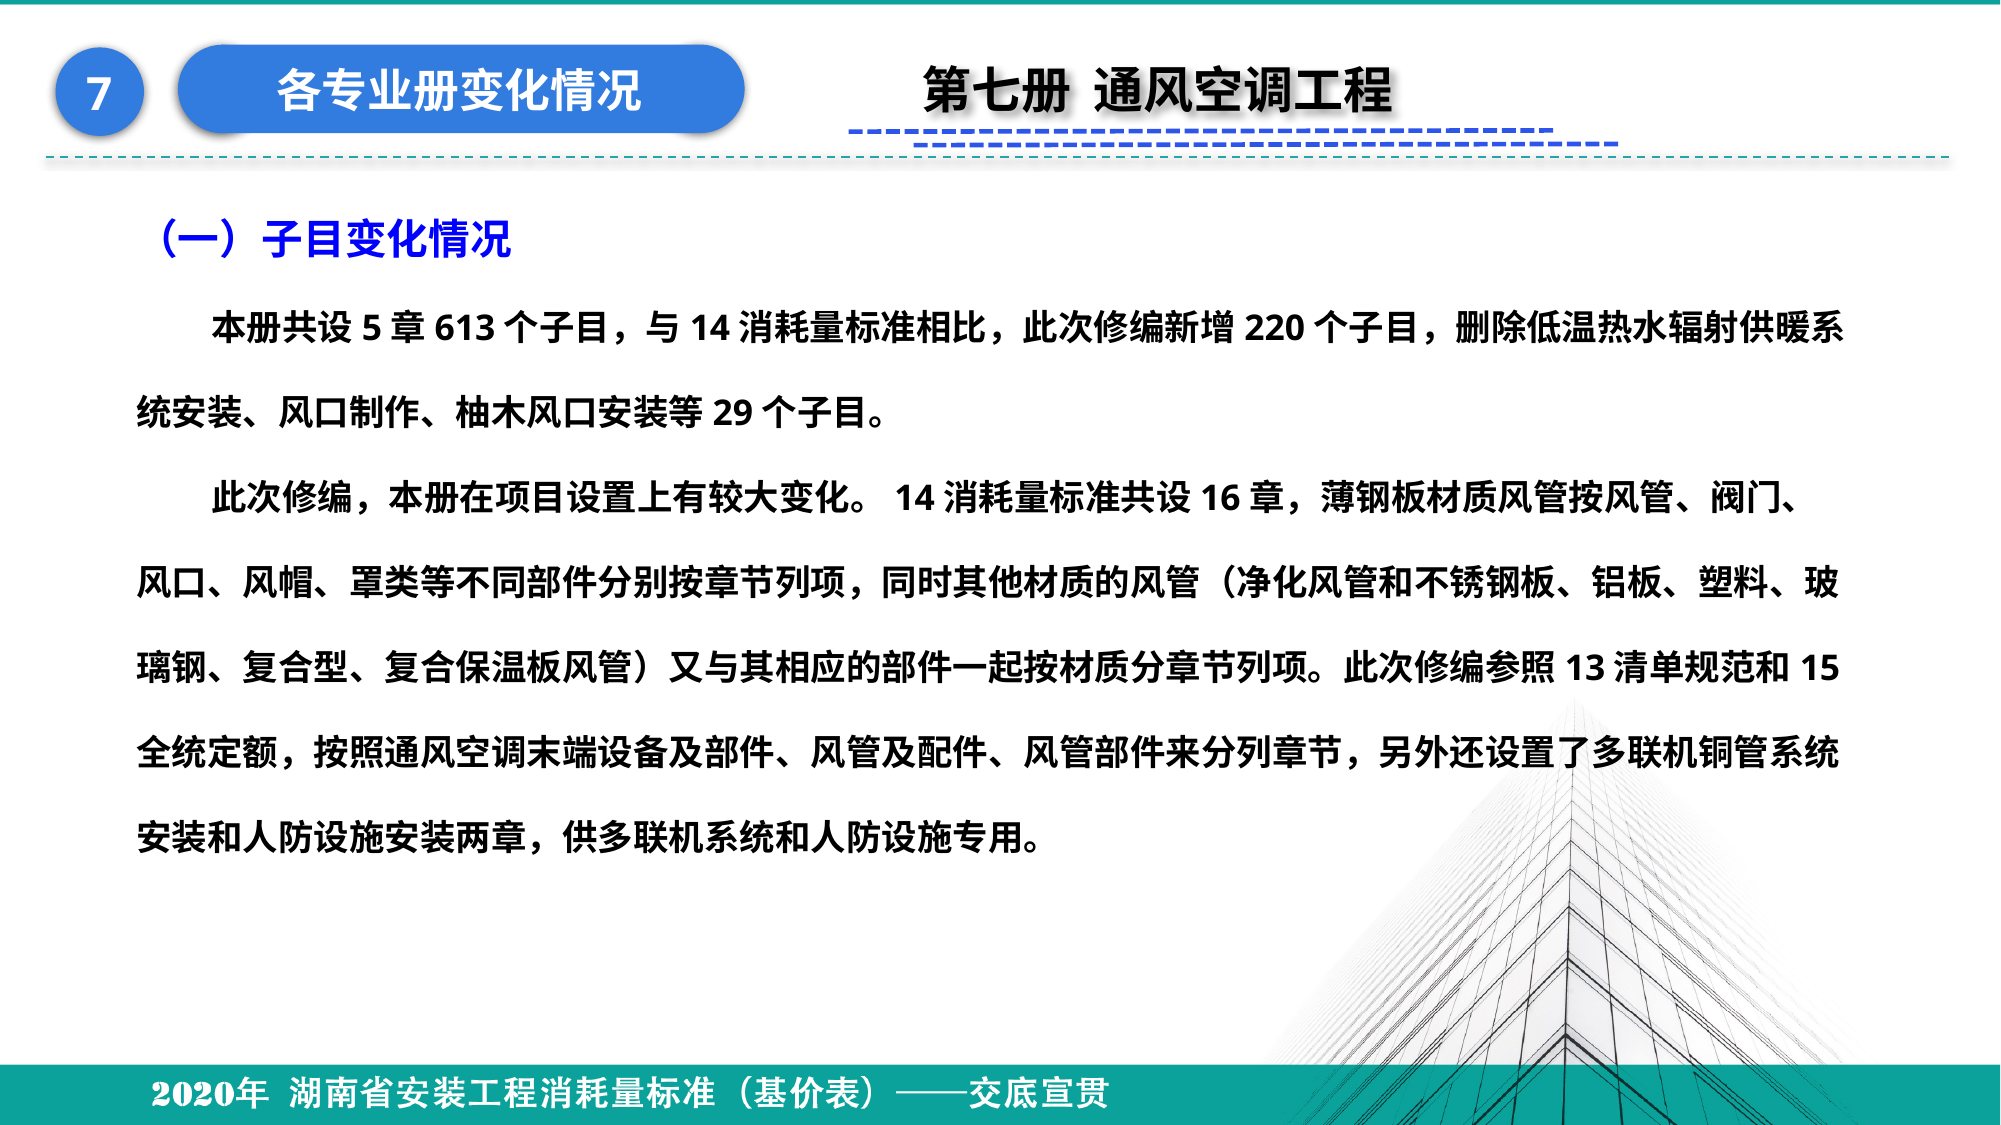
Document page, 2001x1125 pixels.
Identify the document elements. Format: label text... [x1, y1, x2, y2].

picture [0, 0, 2001, 1125]
text_box （一）子目变化情况 本册共设5章613个子目，与14消耗量标准相比，此次修编新增220个子目，删除低温热水辐射供暖系统安装、风口制作、柚木风口安装等29个子目。 此次修编，本册在项目设置上有较大变化。14消耗量标准共设16章，薄钢板材质风管按风管、阀门、风口、风帽、罩类等不同部件分别按章节列项，同时其他材质的风管（净化风管和不锈钢板、铝板、塑料、玻璃钢、复合型、复合保温板风管）又与其相应的部件一起按材质分章节列项。此次修编参照13清单规范和15全统定额，按照通风空调末端设备及部件、风管及配件、风管部件来分列章节，另外还设置了多联机铜管系统安装和人防设施安装两章，供多联机系统和人防设施专用。 [121, 158, 1864, 866]
slide_number [1918, 0, 2000, 52]
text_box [45, 44, 1955, 158]
